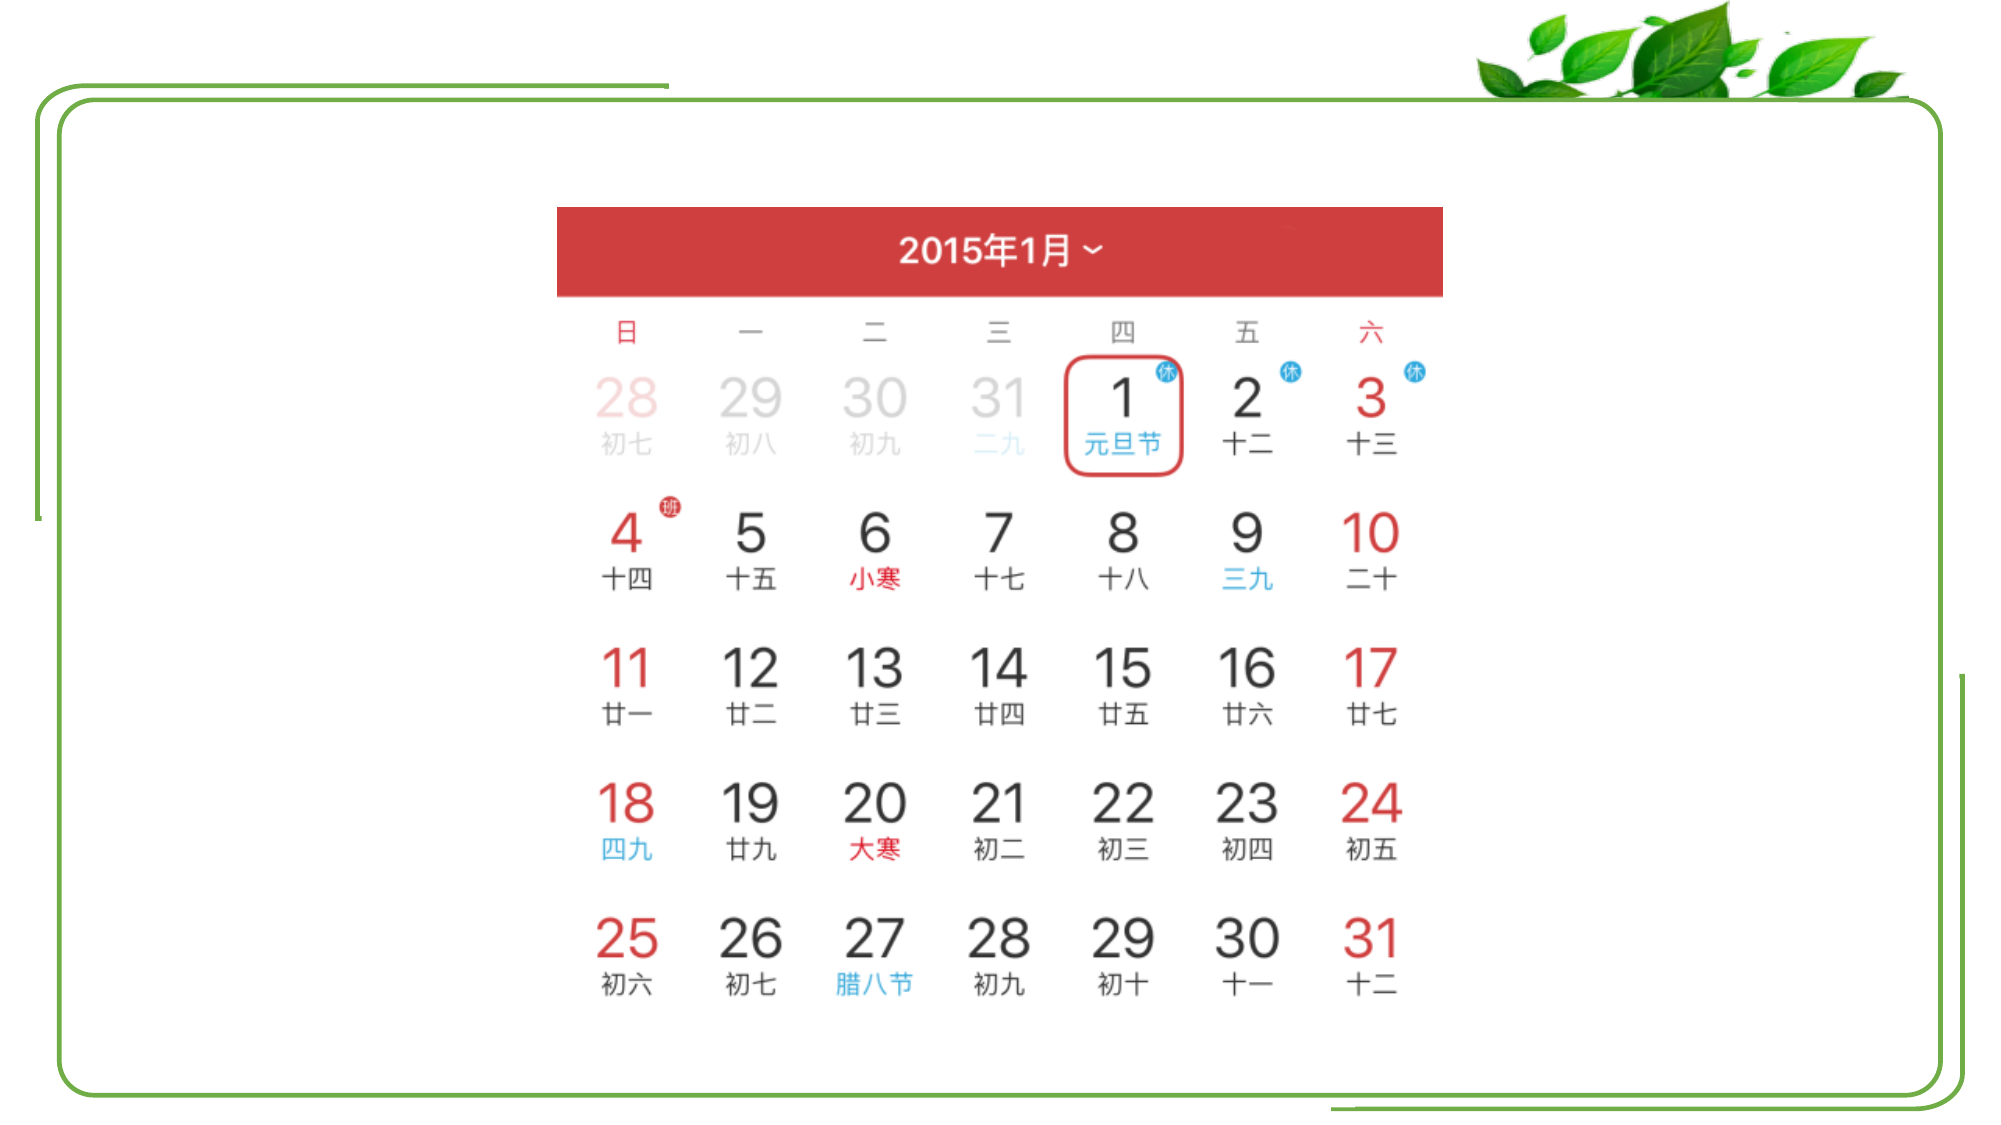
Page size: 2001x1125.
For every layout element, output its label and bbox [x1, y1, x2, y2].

picture [1476, 0, 1909, 97]
picture [556, 207, 1443, 1042]
